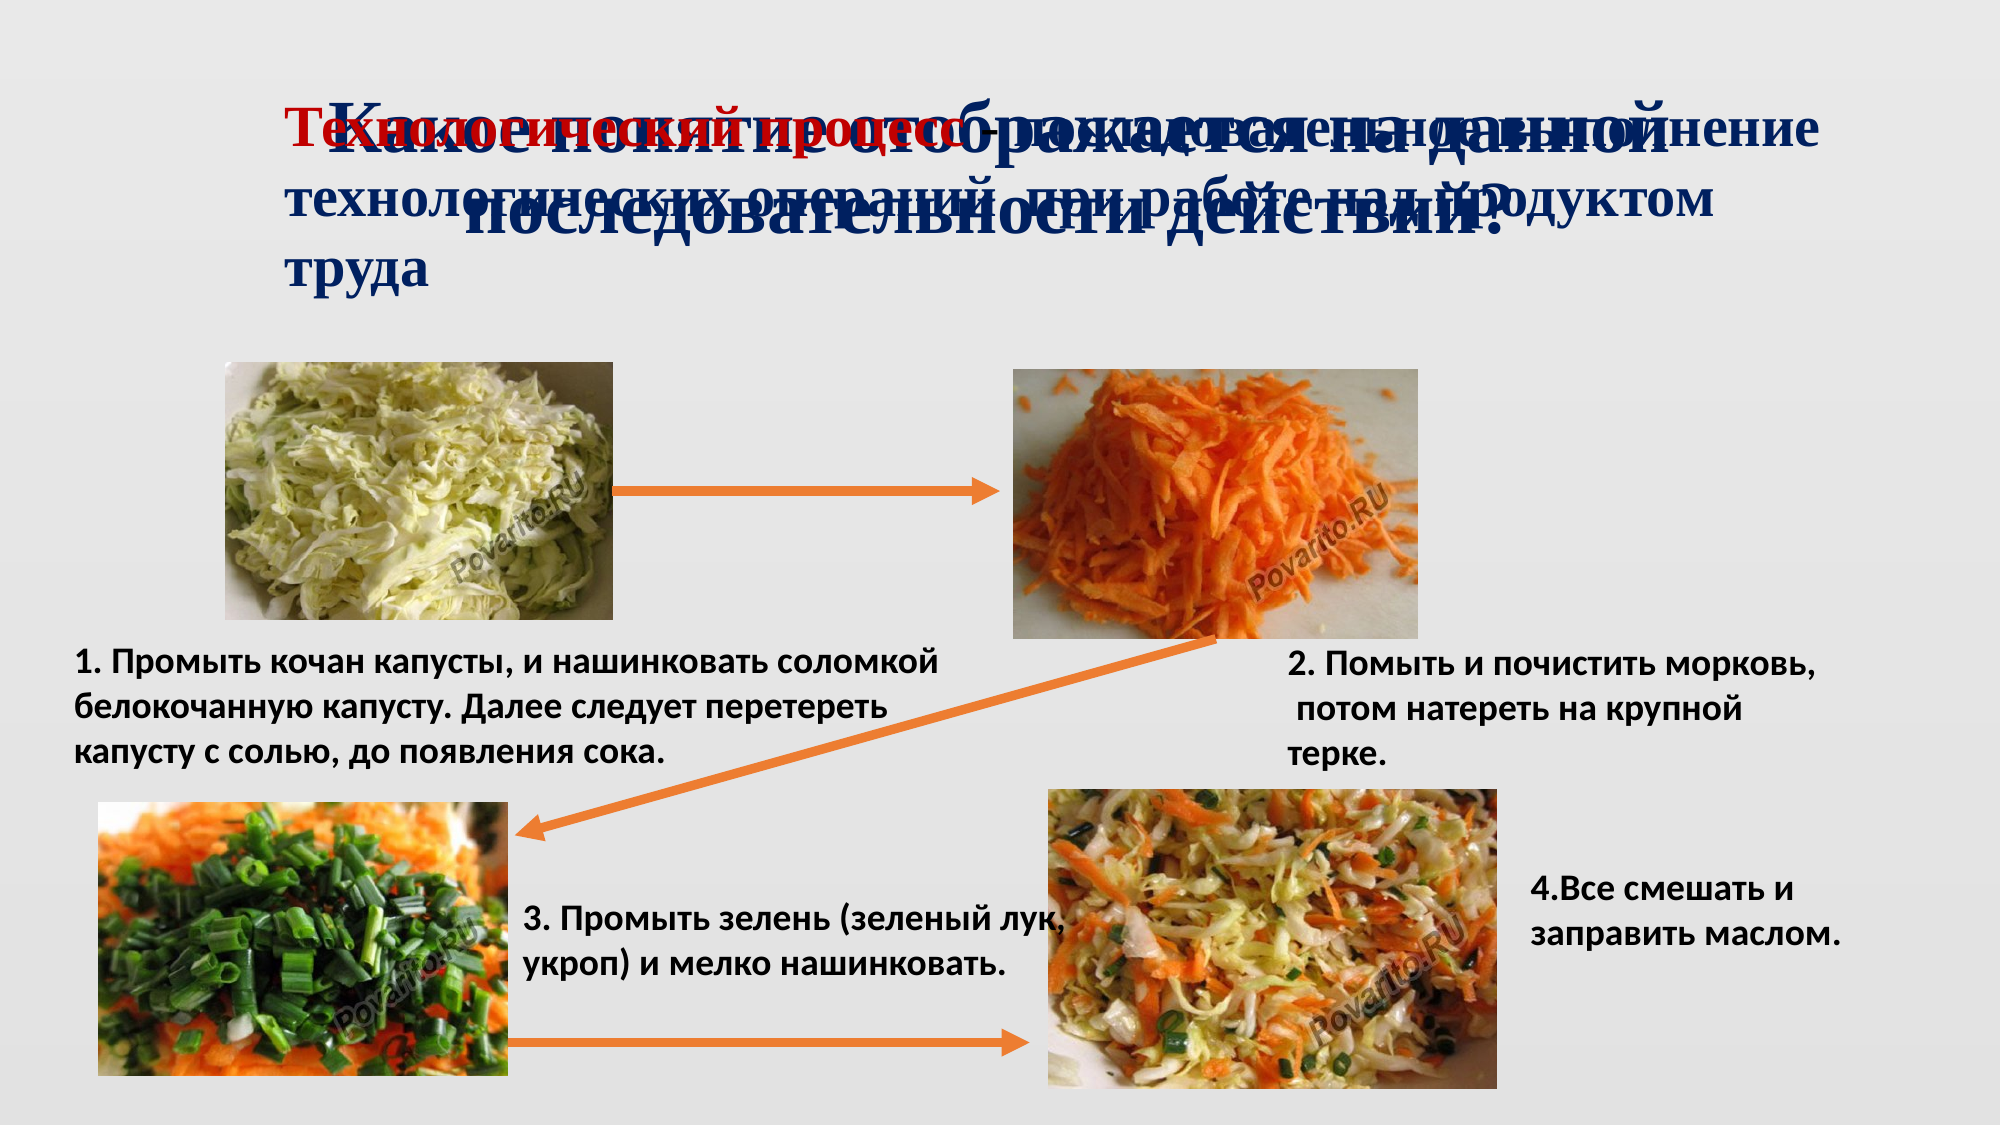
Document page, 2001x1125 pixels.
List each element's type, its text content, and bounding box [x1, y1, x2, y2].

text_box 1. Промыть кочан капусты, и нашинковать соломкой белокочанную капусту. Далее следует перетереть капусту с солью, до появления сока. [59, 629, 957, 779]
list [225, 362, 613, 620]
picture [1013, 369, 1418, 639]
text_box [514, 638, 1216, 836]
text_box 4.Все смешать и заправить маслом. [1515, 810, 1975, 960]
picture [98, 802, 508, 1076]
text_box Технологический процесс - последовательное выполнение технологических операций при работе над продуктом труда [269, 80, 1840, 305]
picture [1048, 789, 1497, 1089]
text_box 2. Помыть и почистить морковь, потом натереть на крупной терке. [1272, 630, 1863, 781]
text_box 3. Промыть зелень (зеленый лук, укроп) и мелко нашинковать. [508, 885, 1048, 991]
title Какое понятие отображается на данной последовательности действий? [137, 59, 1863, 278]
